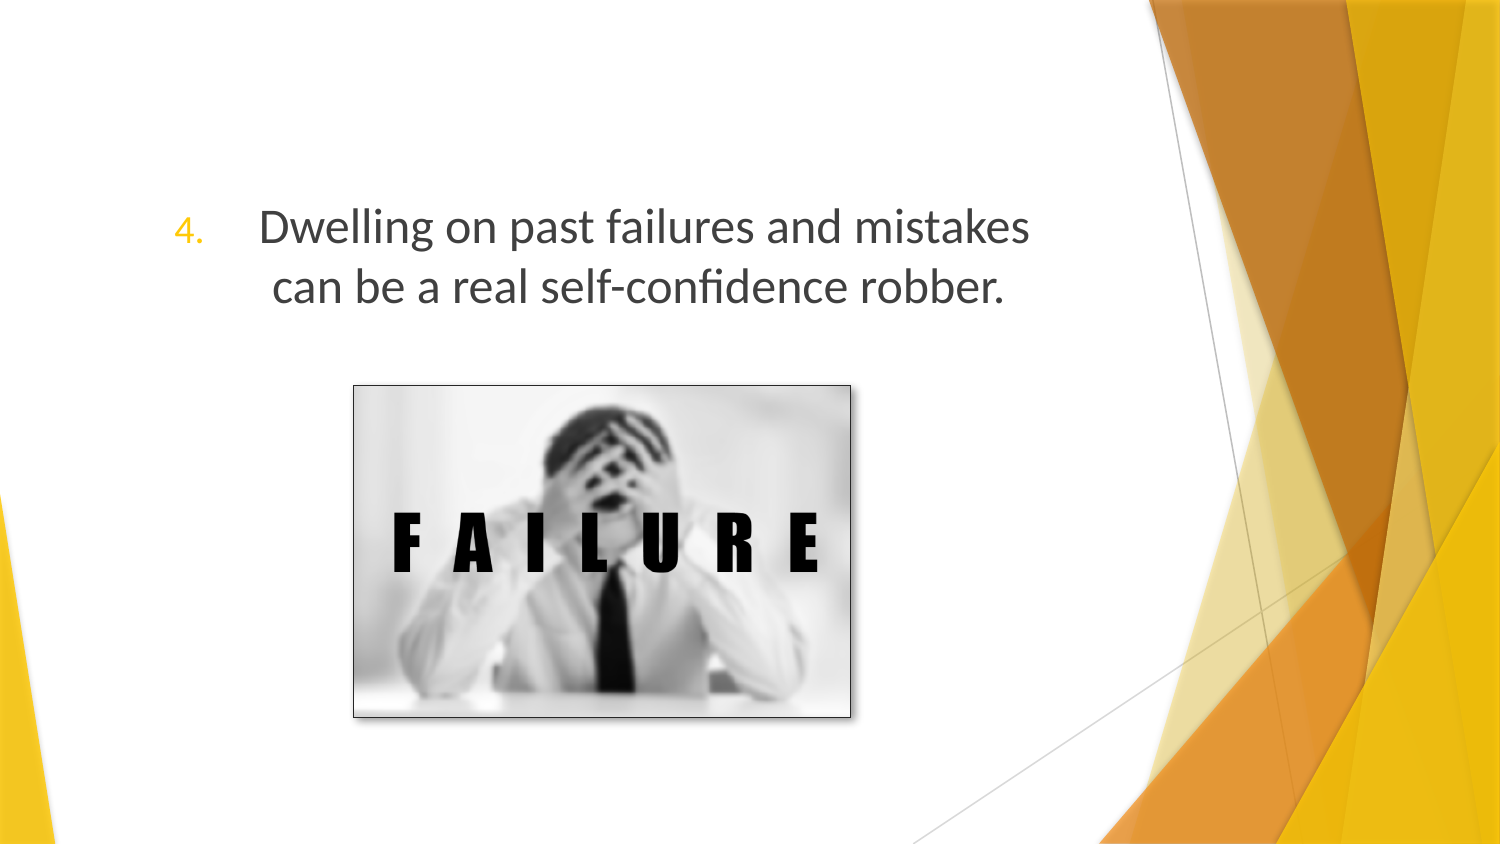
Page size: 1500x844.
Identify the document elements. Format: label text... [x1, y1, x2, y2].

picture [353, 385, 852, 718]
list Dwelling on past failures and mistakes can be a real self-confidence robber. [41, 185, 1164, 576]
